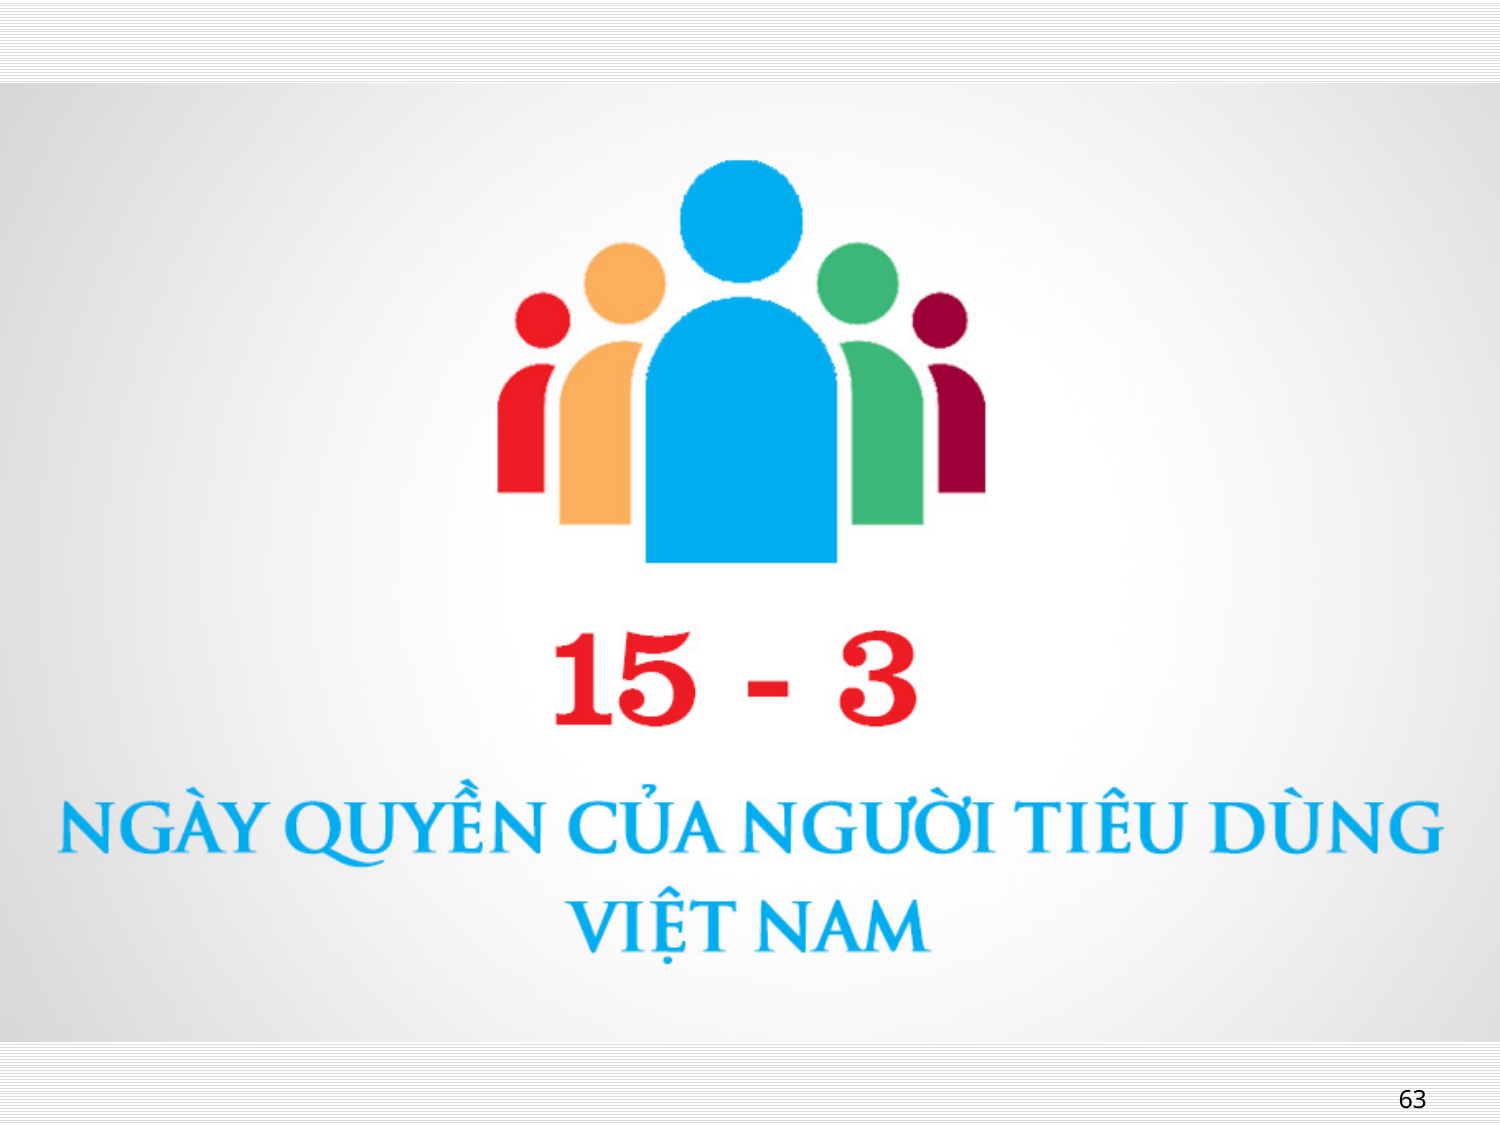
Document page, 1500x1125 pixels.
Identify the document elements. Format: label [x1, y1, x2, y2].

picture [0, 83, 1500, 1042]
